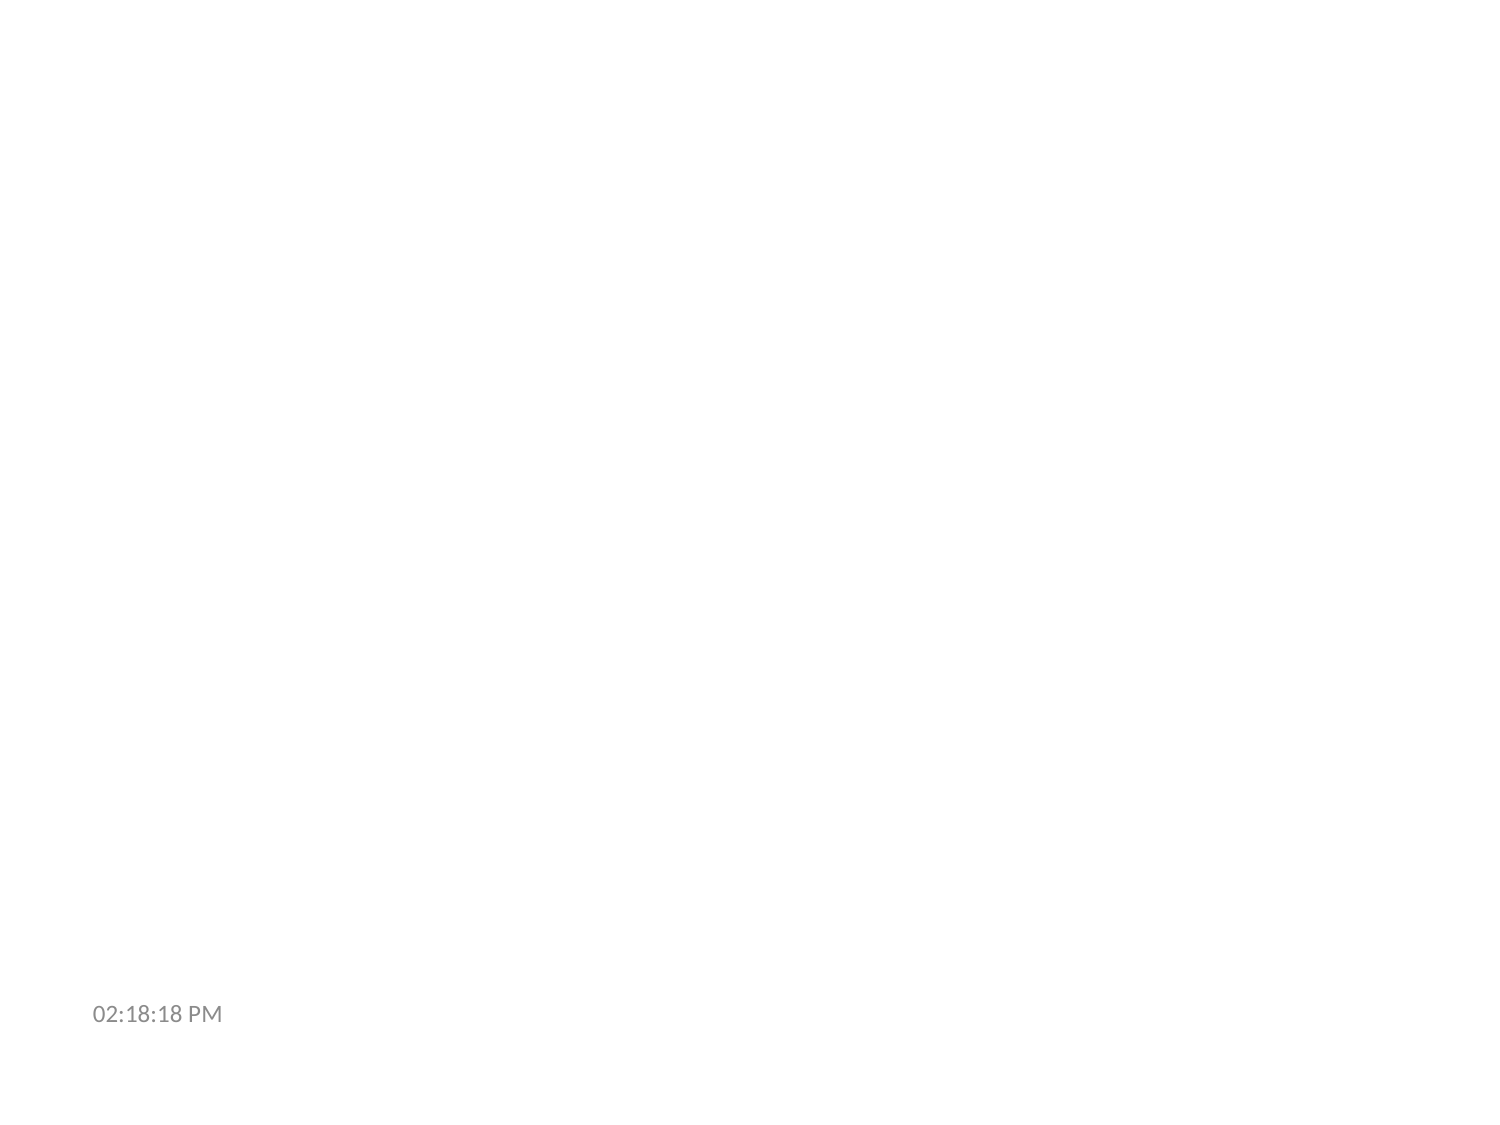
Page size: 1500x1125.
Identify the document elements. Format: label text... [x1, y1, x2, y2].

text_box 3:35:09 PM [77, 982, 428, 1043]
